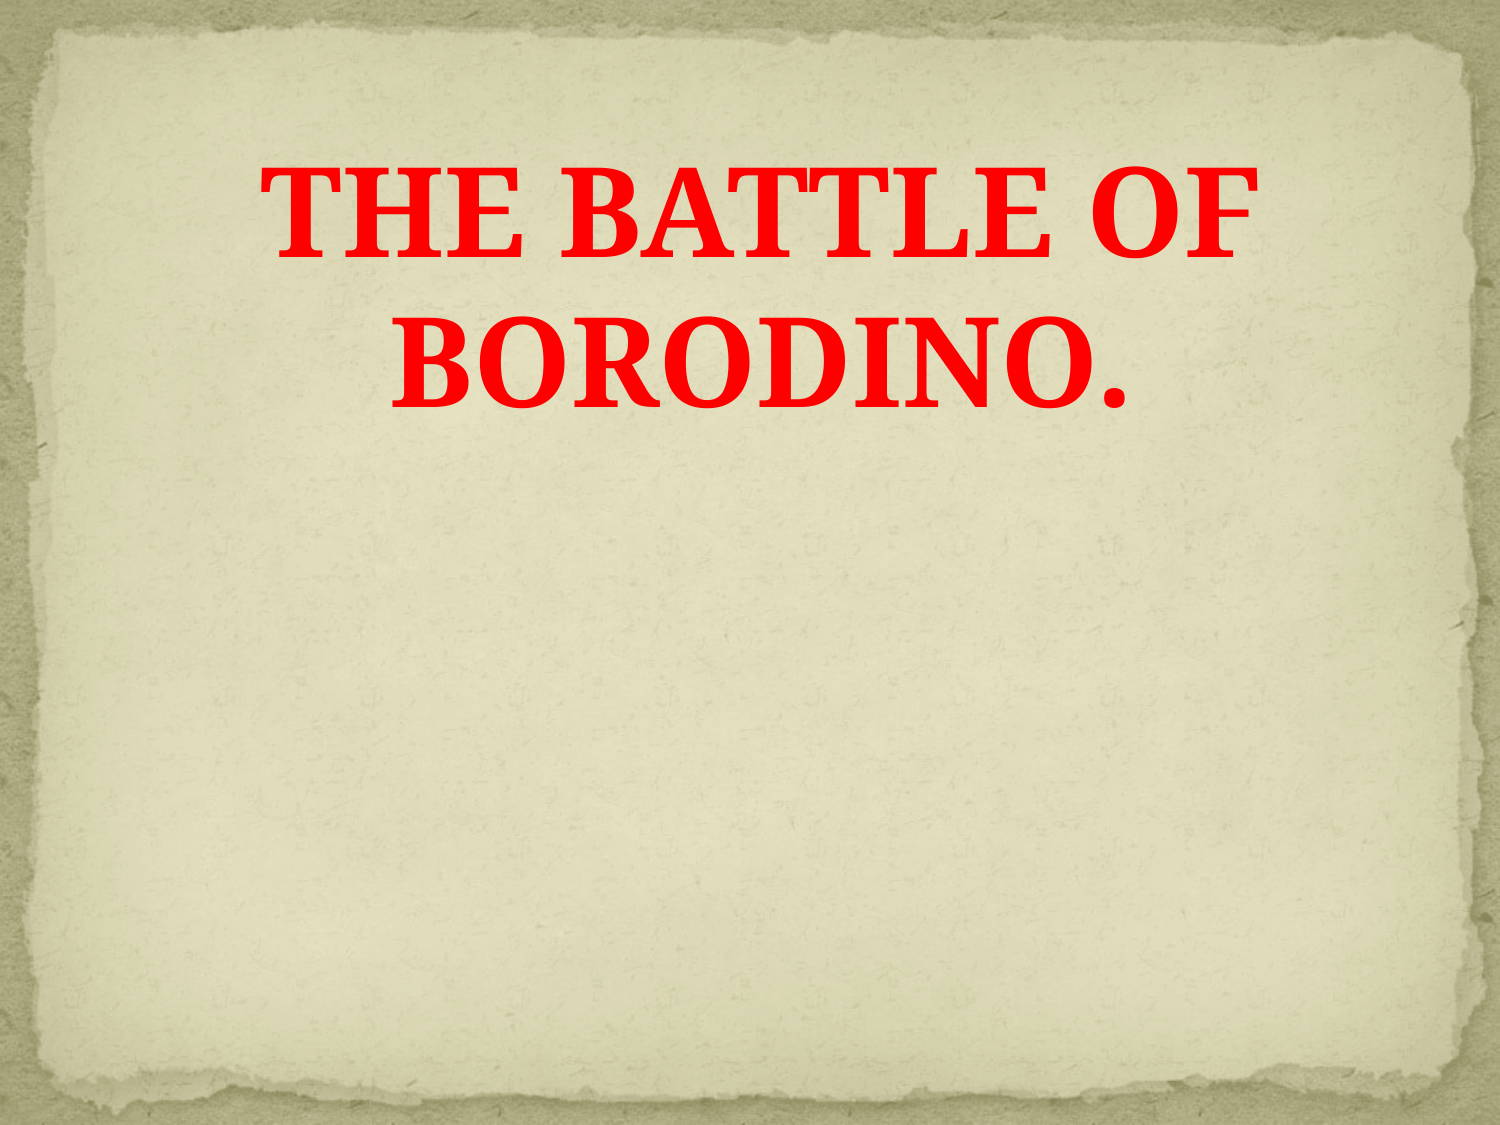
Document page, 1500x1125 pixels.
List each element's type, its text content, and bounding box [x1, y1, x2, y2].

text_box THE BATTLE OF BORODINO. [64, 125, 1459, 441]
